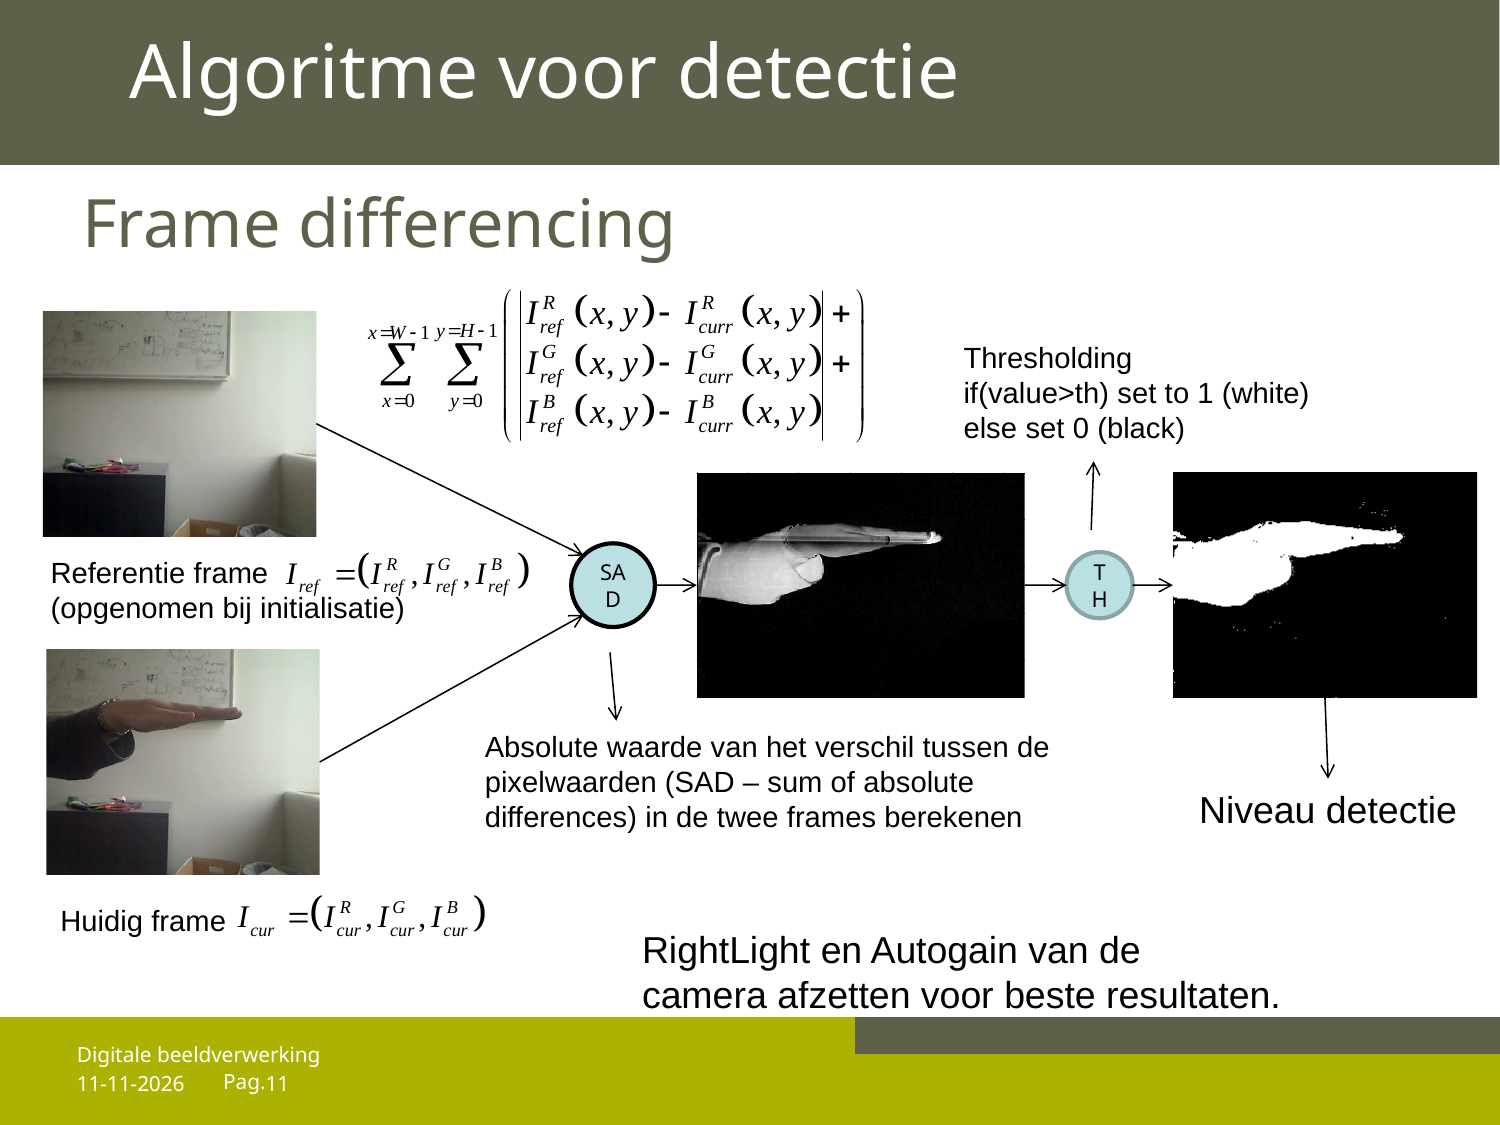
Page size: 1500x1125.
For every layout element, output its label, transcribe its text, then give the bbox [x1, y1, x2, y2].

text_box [360, 280, 874, 451]
footer Digitale beeldverwerking [76, 1034, 515, 1071]
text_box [316, 423, 584, 556]
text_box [230, 889, 493, 950]
text_box Thresholding if(value>th) set to 1 (white) else set 0 (black) [948, 332, 1384, 452]
picture [45, 649, 320, 875]
picture [1172, 472, 1478, 698]
text_box Absolute waarde van het verschil tussen de pixelwaarden (SAD – sum of absolute differences) in de twee frames berekenen [469, 720, 1145, 841]
text_box SAD [569, 541, 657, 630]
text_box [1324, 697, 1329, 779]
text_box RightLight en Autogain van de camera afzetten voor beste resultaten. [627, 918, 1297, 1024]
picture [696, 472, 1025, 698]
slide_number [76, 1071, 203, 1105]
text_box Niveau detectie [1184, 778, 1472, 839]
text_box TH [1064, 549, 1135, 621]
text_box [278, 547, 534, 607]
text_box Referentie frame (opgenomen bij initialisatie) [35, 547, 315, 633]
picture [42, 310, 317, 537]
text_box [319, 614, 584, 763]
slide_number 11 [265, 1071, 316, 1105]
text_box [1090, 460, 1094, 531]
list Frame differencing [25, 180, 1476, 1000]
title Algoritme voor detectie [0, 0, 1500, 166]
text_box Huidig frame [45, 894, 225, 945]
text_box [609, 652, 617, 722]
